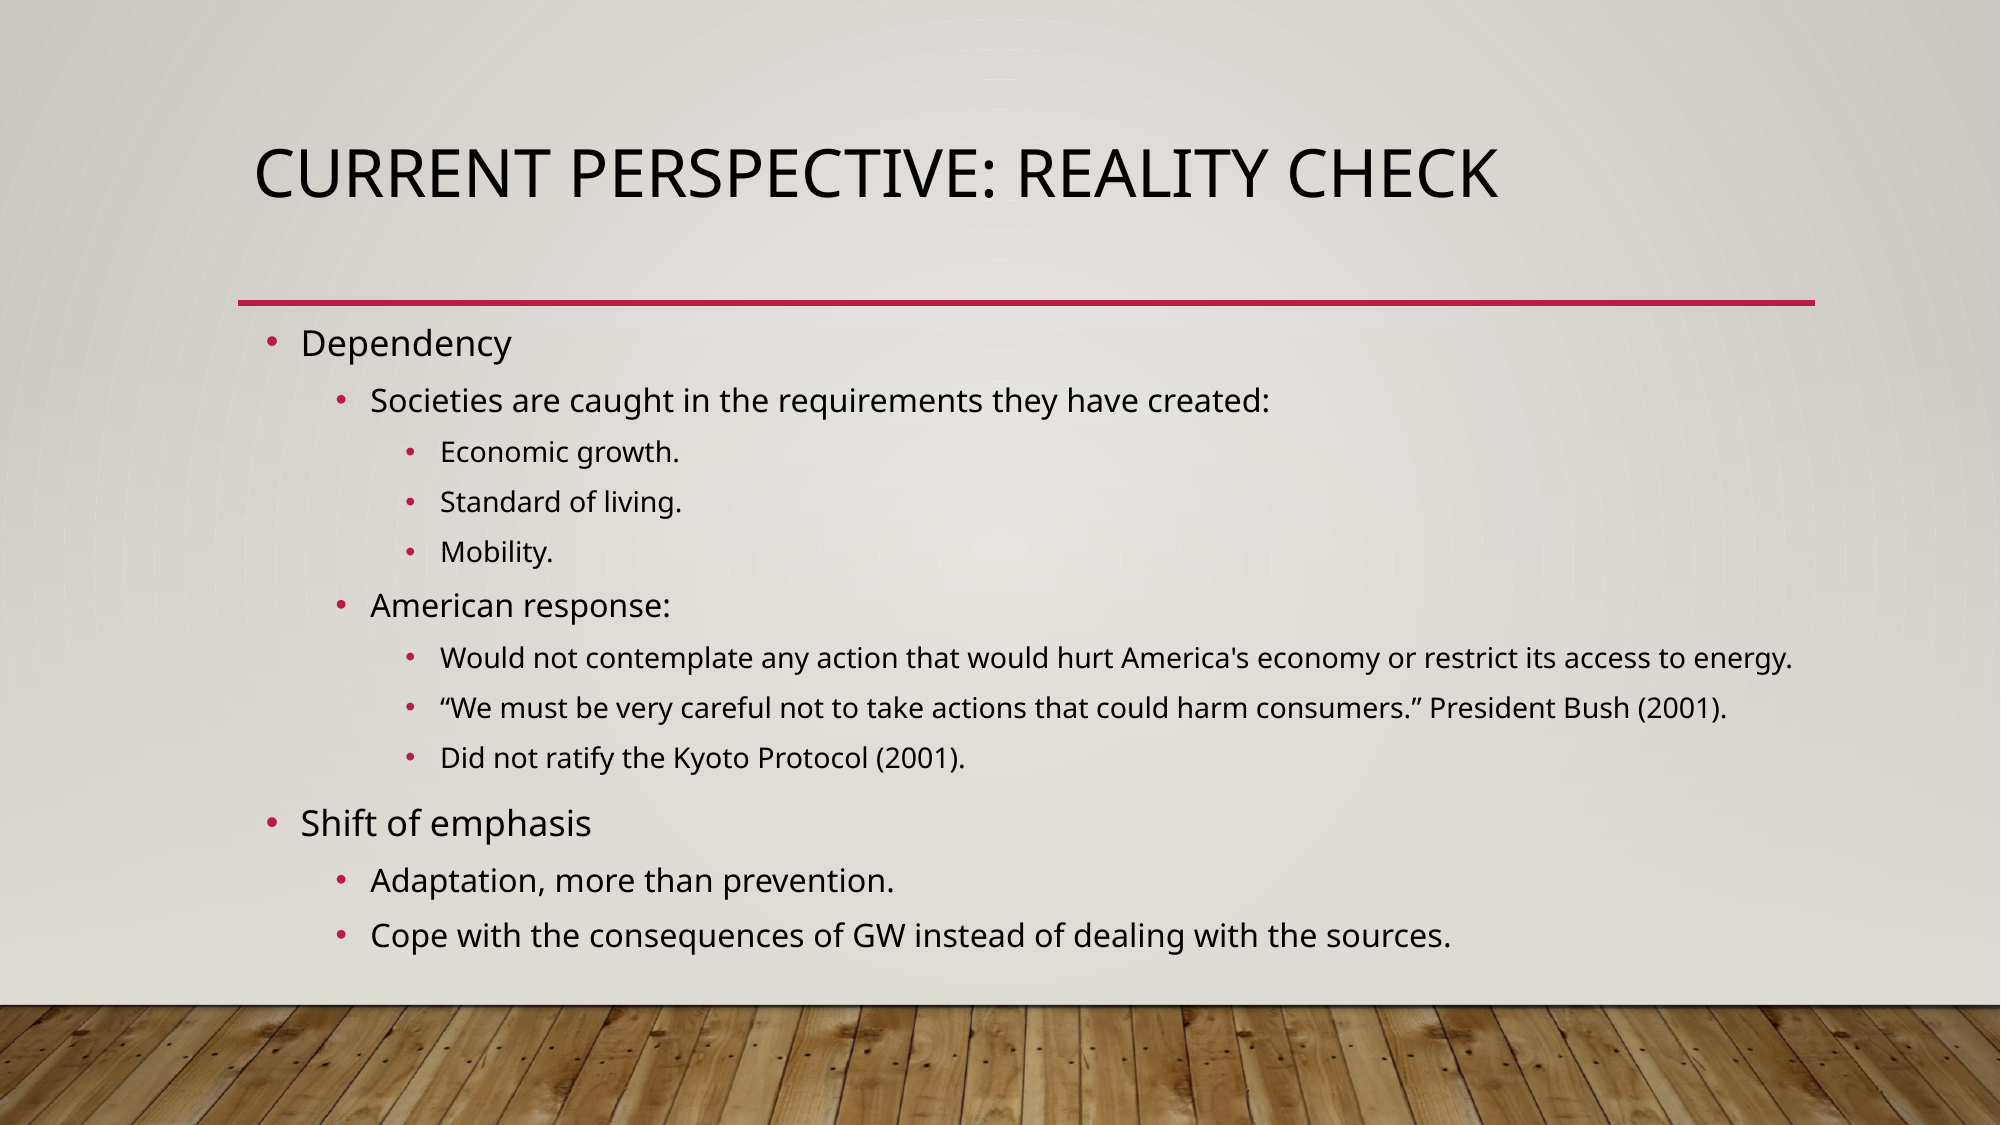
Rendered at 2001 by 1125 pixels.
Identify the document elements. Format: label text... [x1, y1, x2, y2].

picture [0, 1005, 2000, 1125]
title Current Perspective: Reality Check [238, 131, 1814, 305]
list Dependency Societies are caught in the requirements they have created: Economic growth. Standard of living. Mobility. American response: Would not contemplate any action that would hurt America's economy or restrict its access to energy. “We must be very careful not to take actions that could harm consumers.” President Bush (2001). Did not ratify the Kyoto Protocol (2001). Shift of emphasis Adaptation, more than prevention. Cope with the consequences of GW instead of dealing with the sources. [250, 304, 1827, 993]
